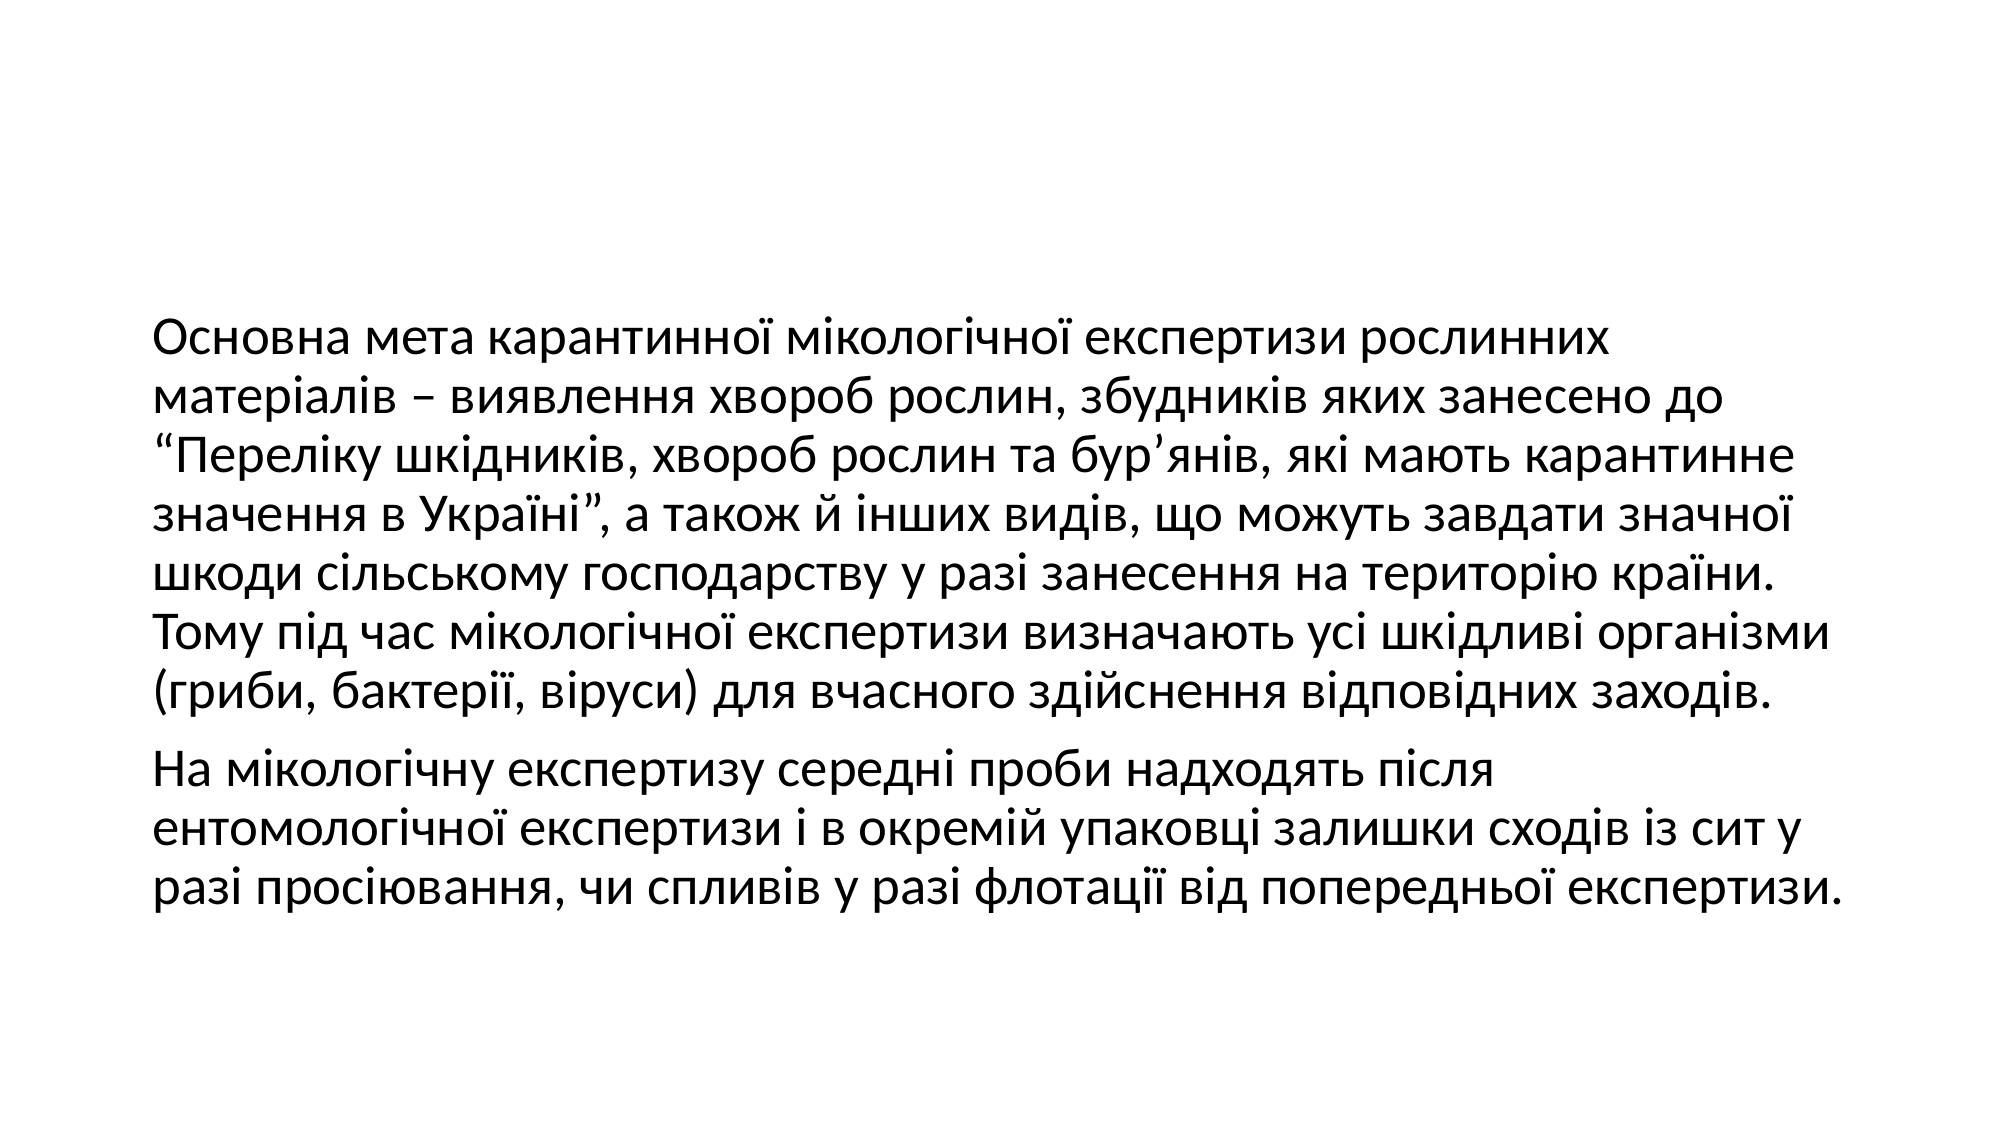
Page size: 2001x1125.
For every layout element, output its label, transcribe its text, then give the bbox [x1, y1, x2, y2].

list Основна мета карантинної мікологічної експертизи рослинних матеріалів – виявлення хвороб рослин, збудників яких занесено до “Переліку шкідників, хвороб рослин та бур’янів, які мають карантинне значення в Україні”, а також й інших видів, що можуть завдати значної шкоди сільському господарству у разі занесення на територію країни. Тому під час мікологічної експертизи визначають усі шкідливі організми (гриби, бактерії, віруси) для вчасного здійснення відповідних заходів. На мікологічну експертизу середні проби надходять після ентомологічної експертизи і в окремій упаковці залишки сходів із сит у разі просіювання, чи спливів у разі флотації від попередньої експертизи. [137, 299, 1863, 1014]
